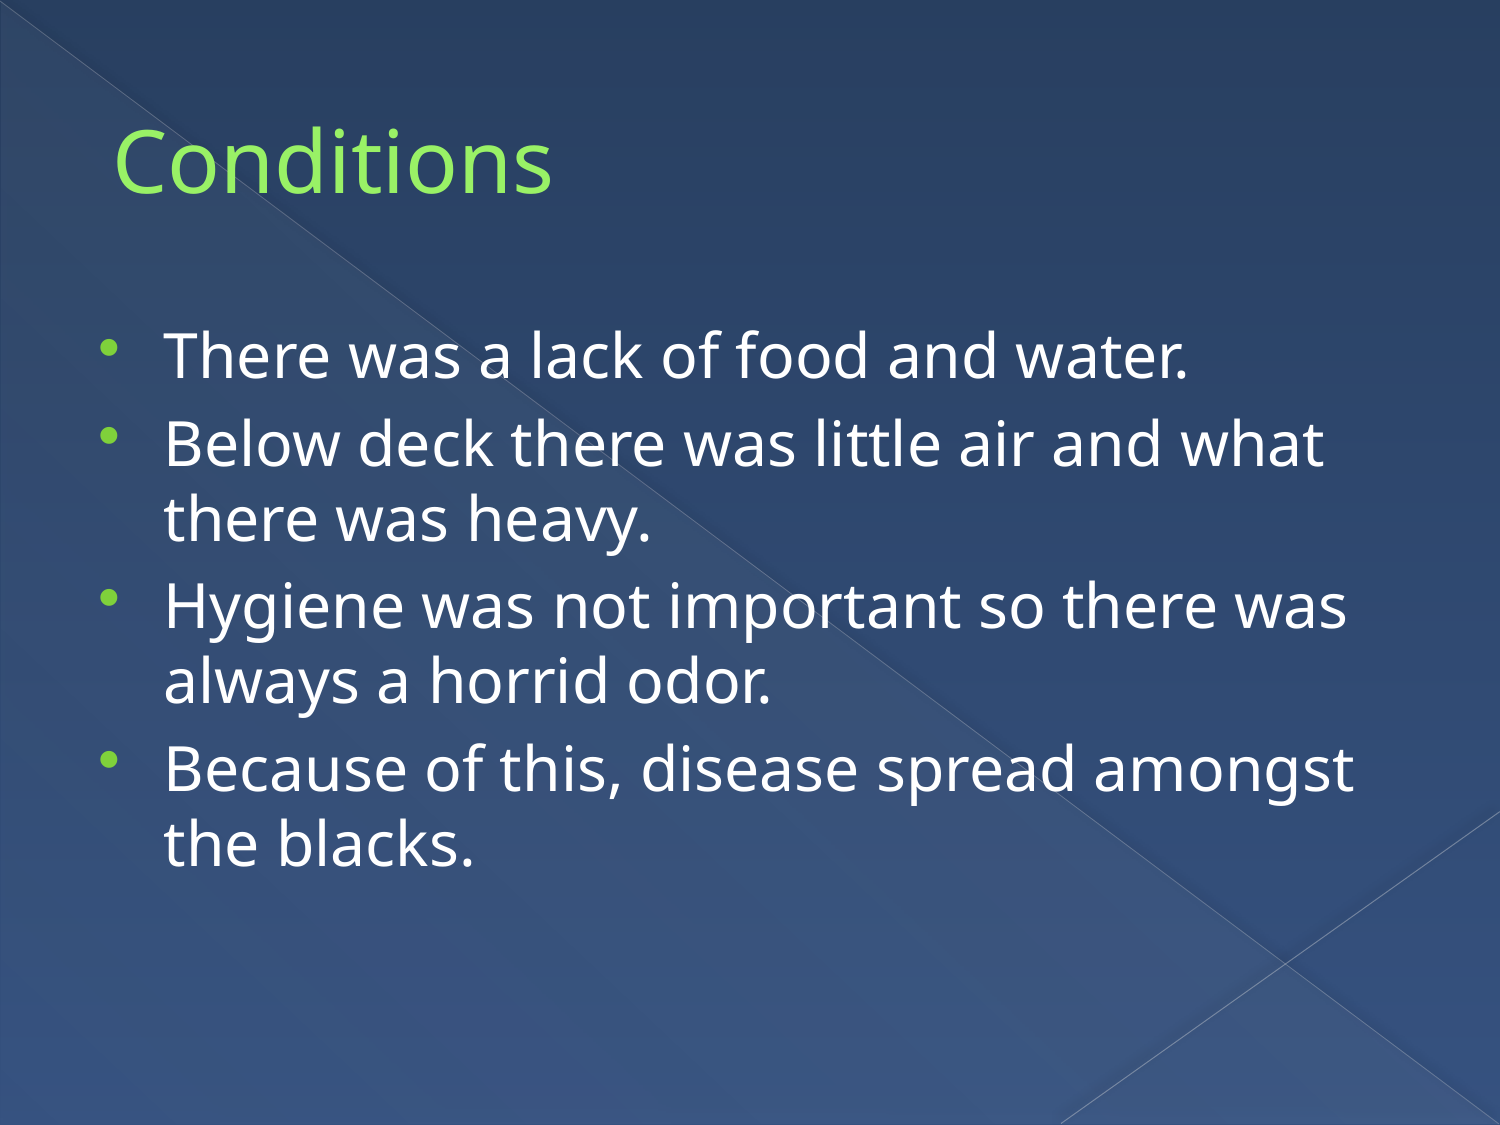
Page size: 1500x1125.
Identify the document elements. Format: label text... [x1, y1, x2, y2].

list There was a lack of food and water. Below deck there was little air and what there was heavy. Hygiene was not important so there was always a horrid odor. Because of this, disease spread amongst the blacks. [74, 308, 1426, 1060]
title Conditions [75, 43, 1425, 274]
